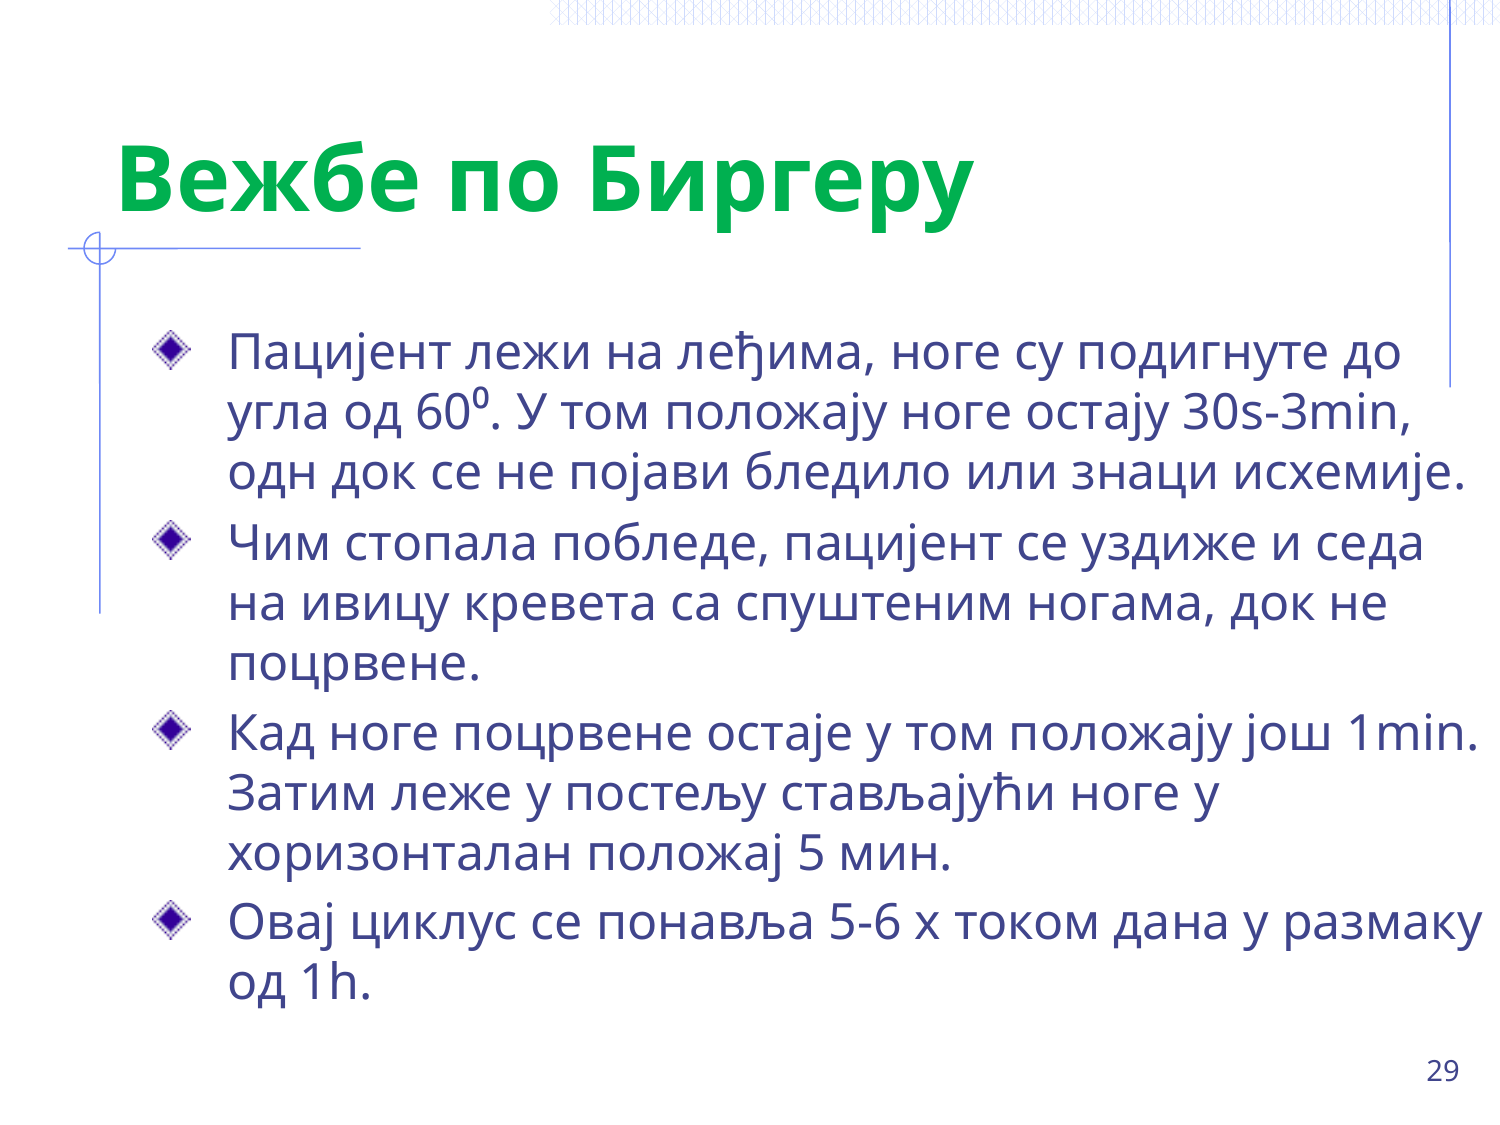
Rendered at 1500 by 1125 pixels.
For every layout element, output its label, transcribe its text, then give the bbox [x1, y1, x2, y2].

picture [152, 330, 191, 370]
list Пацијент лежи на леђима, ноге су подигнуте до угла од 60⁰. У том положају ноге остају 30s-3min, одн док се не појави бледило или знаци исхемије. Чим стопала побледе, пацијент се уздиже и седа на ивицу кревета са спуштеним ногама, док не поцрвене. Кад ноге поцрвене остаје у том положају још 1min. Затим леже у постељу стављајући ноге у хоризонталан положај 5 мин. Овај циклус се понавља 5-6 х током дана у размаку од 1h. [137, 312, 1500, 988]
picture [152, 900, 191, 940]
title Вежбе по Биргеру [99, 49, 1376, 238]
picture [152, 520, 191, 560]
slide_number 29 [1162, 1025, 1475, 1100]
picture [152, 710, 191, 750]
